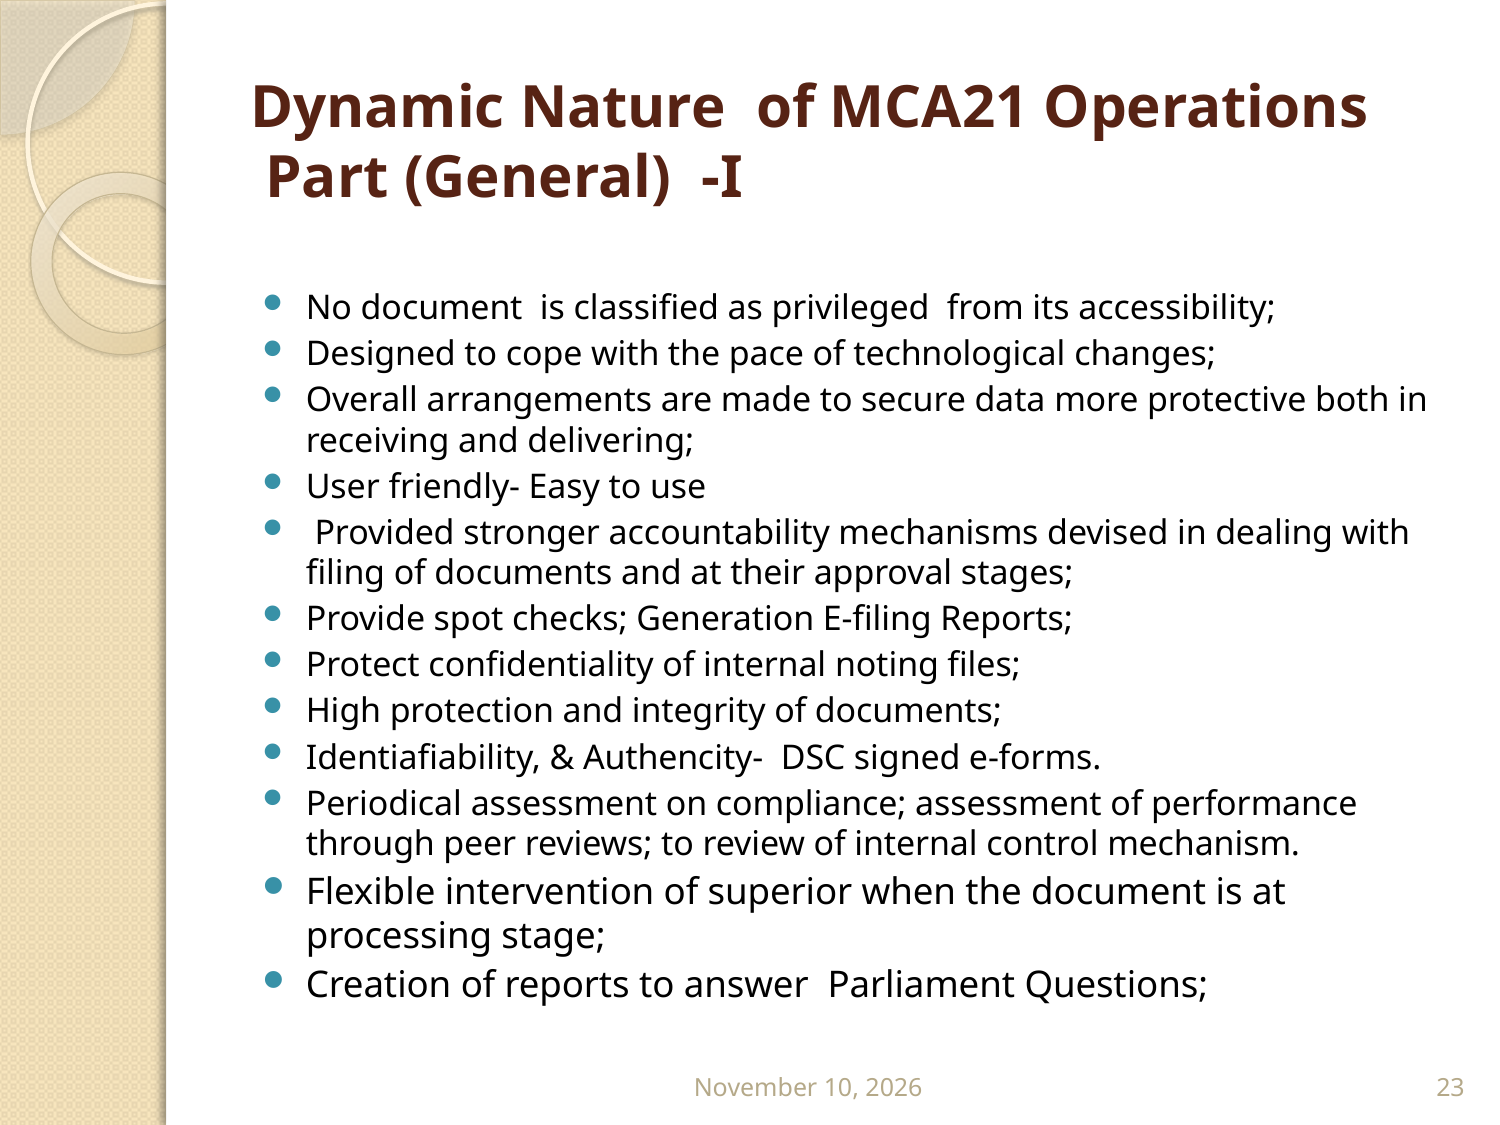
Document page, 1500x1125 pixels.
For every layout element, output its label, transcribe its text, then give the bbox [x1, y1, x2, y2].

slide_number 23 [1413, 1034, 1488, 1113]
list No document is classified as privileged from its accessibility; Designed to cope with the pace of technological changes; Overall arrangements are made to secure data more protective both in receiving and delivering; User friendly- Easy to use Provided stronger accountability mechanisms devised in dealing with filing of documents and at their approval stages; Provide spot checks; Generation E-filing Reports; Protect confidentiality of internal noting files; High protection and integrity of documents; Identiafiability, & Authencity- DSC signed e-forms. Periodical assessment on compliance; assessment of performance through peer reviews; to review of internal control mechanism. Flexible intervention of superior when the document is at processing stage; Creation of reports to answer Parliament Questions; [235, 237, 1466, 1025]
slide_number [587, 1034, 938, 1113]
title Dynamic Nature of MCA21 Operations Part (General) -I [235, 45, 1466, 233]
